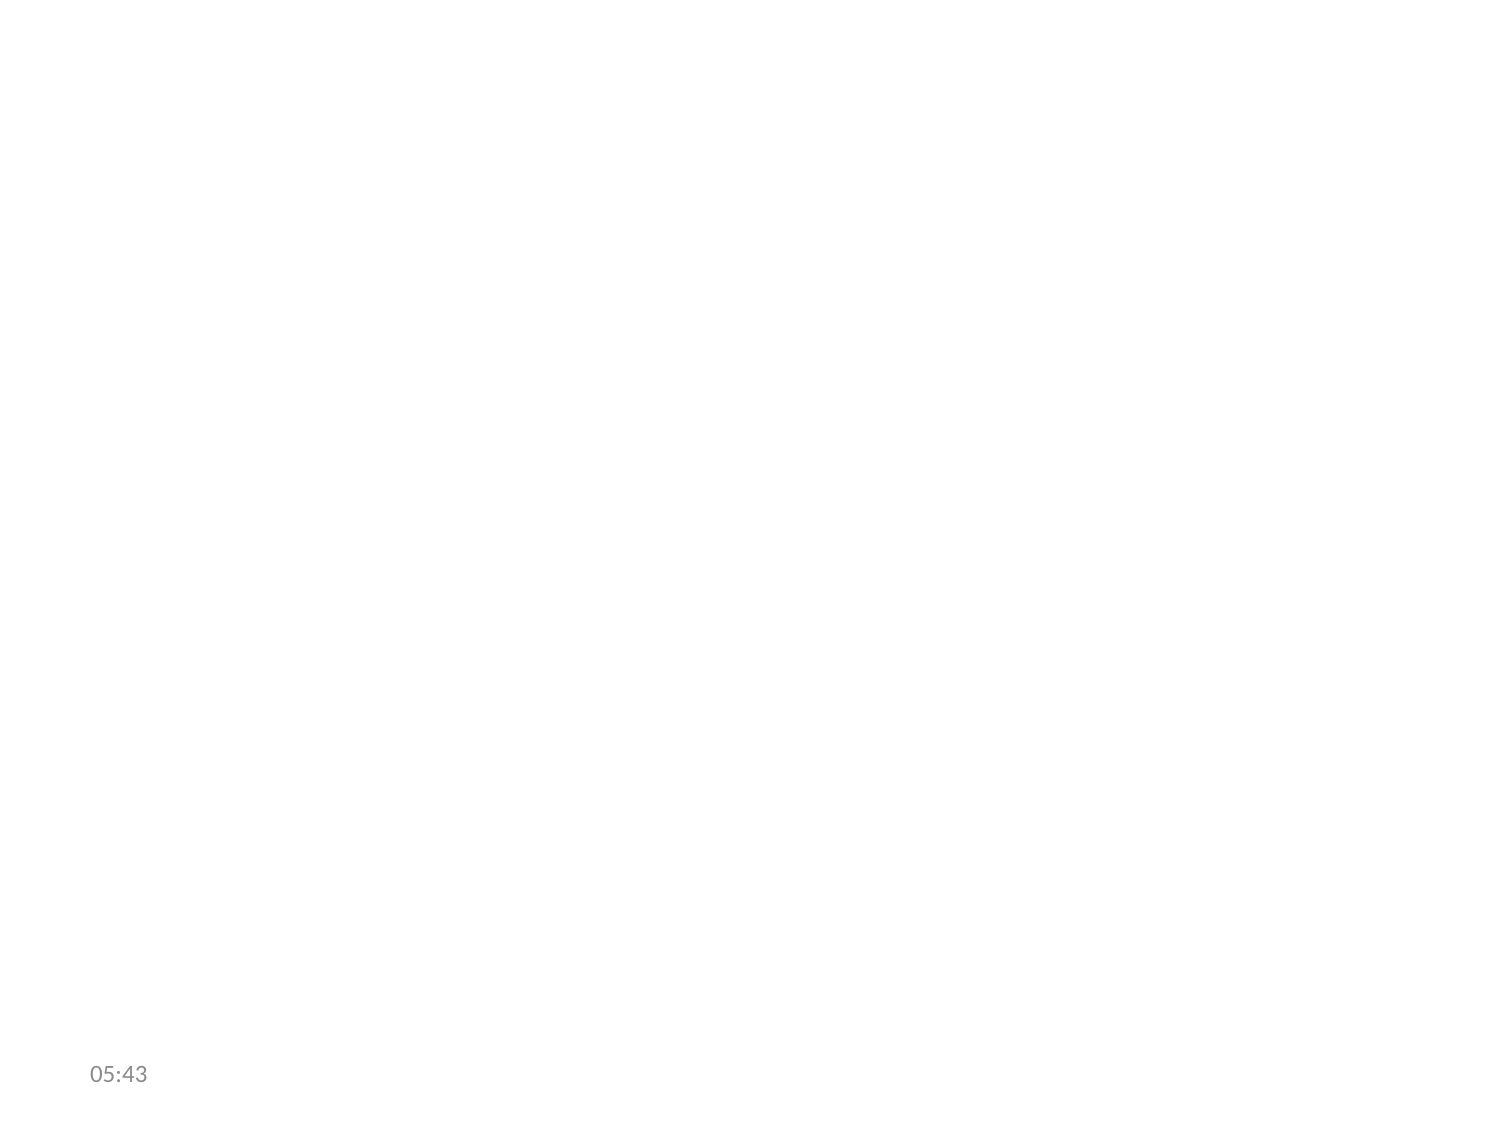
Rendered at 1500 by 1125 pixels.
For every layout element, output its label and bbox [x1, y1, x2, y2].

slide_number [75, 1042, 425, 1103]
